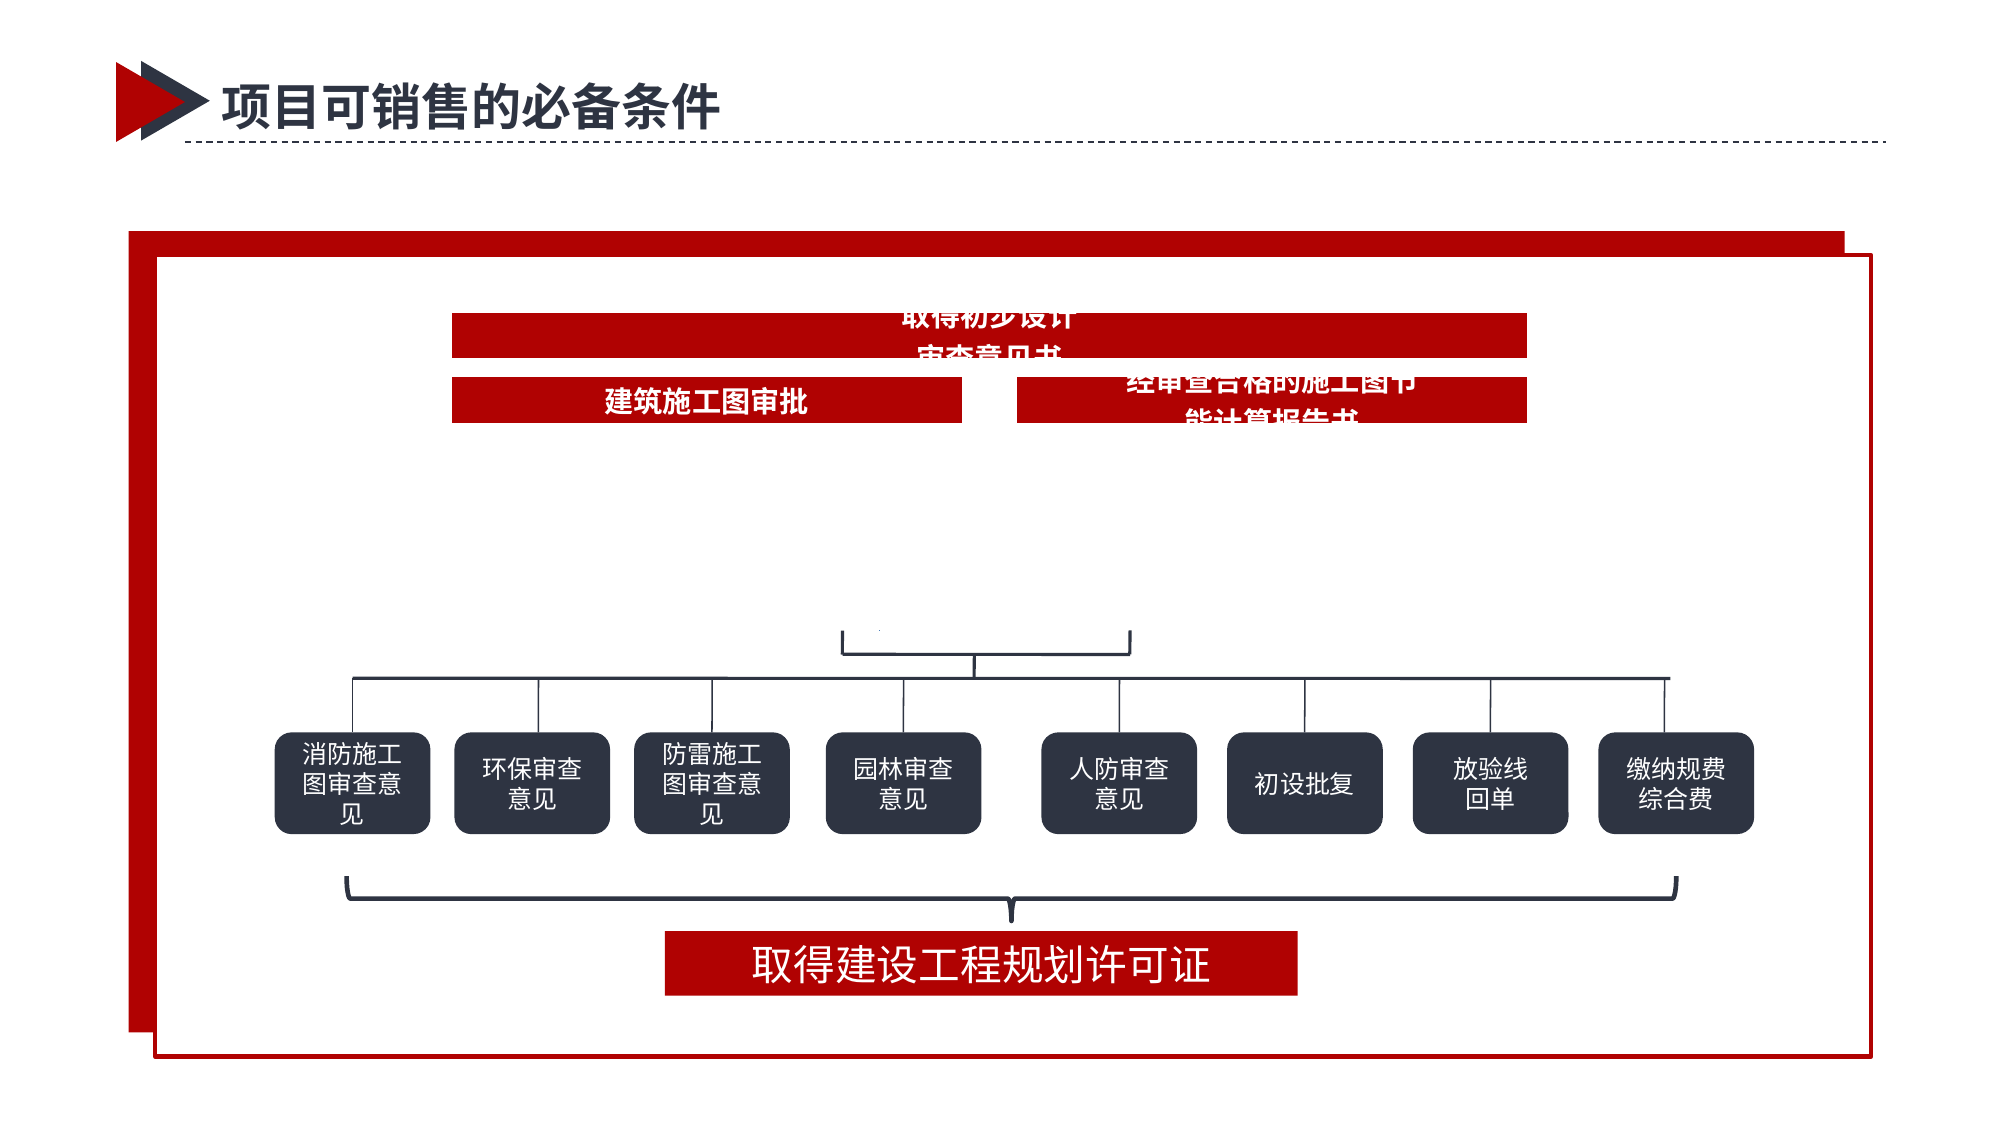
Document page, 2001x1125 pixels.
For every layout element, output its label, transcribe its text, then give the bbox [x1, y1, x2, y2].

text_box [842, 630, 1131, 676]
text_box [314, 310, 1665, 619]
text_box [352, 677, 1671, 733]
text_box 项目可销售的必备条件 [199, 68, 743, 157]
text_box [128, 230, 1872, 1057]
